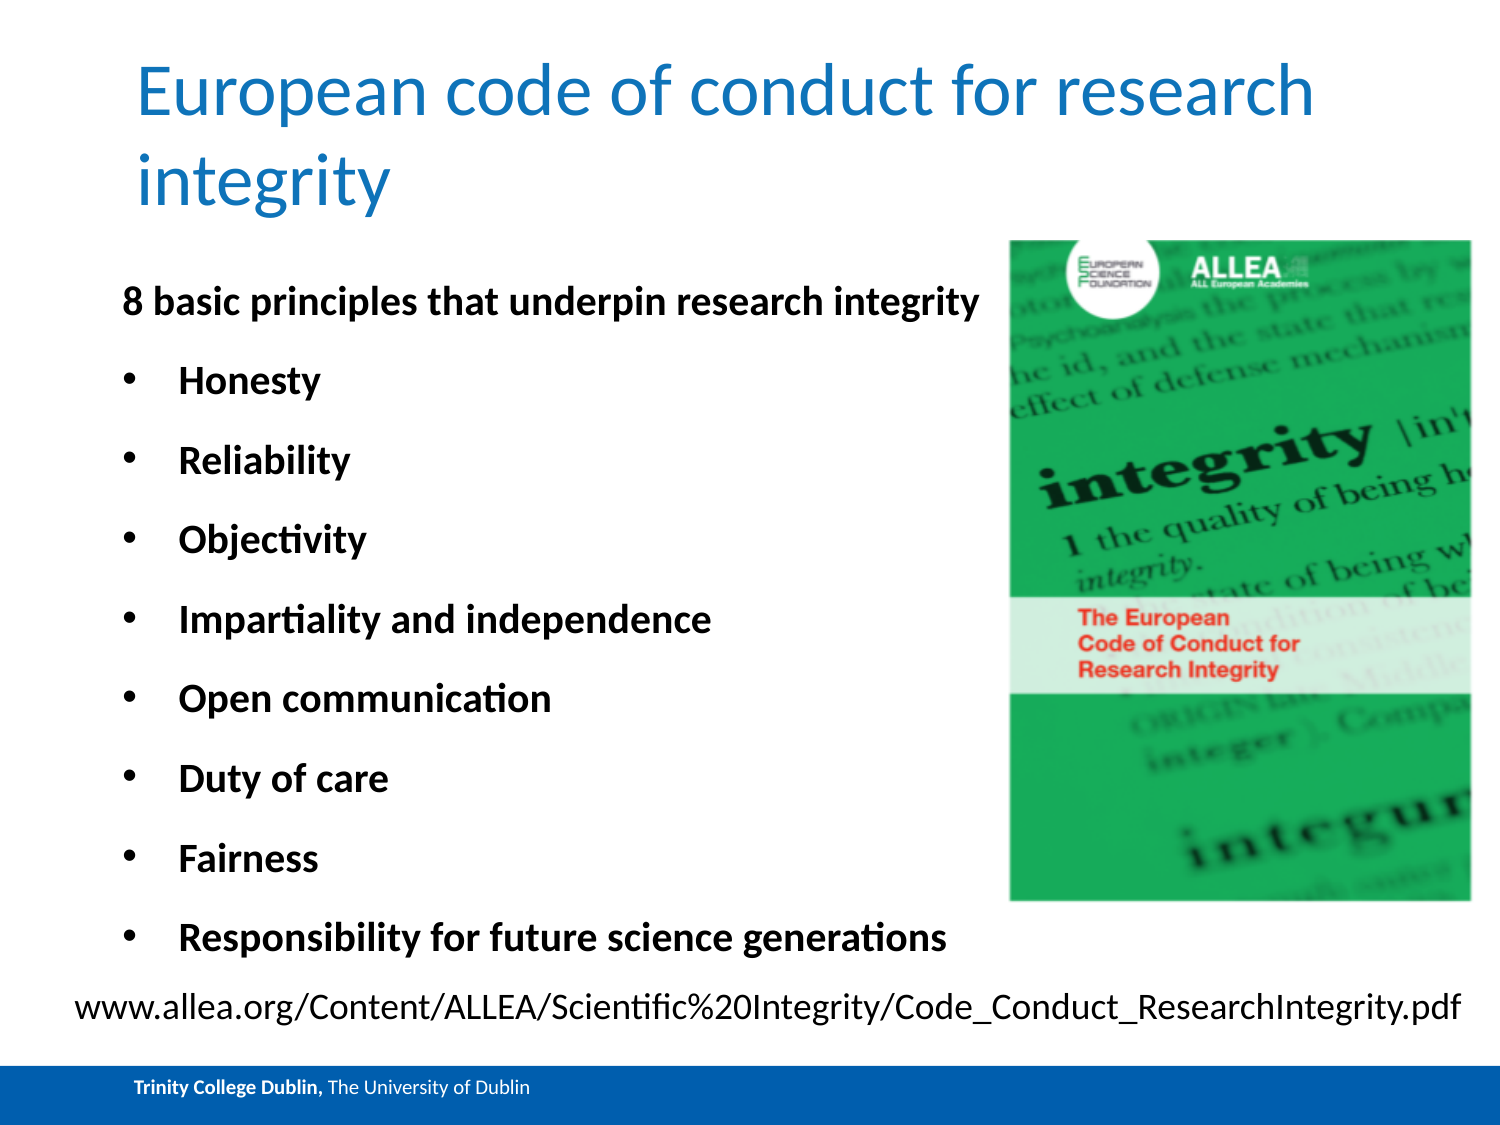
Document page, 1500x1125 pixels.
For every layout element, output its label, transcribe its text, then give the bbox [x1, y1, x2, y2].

title European code of conduct for research integrity [135, 128, 1367, 221]
list 8 basic principles that underpin research integrity Honesty Reliability Objectivity Impartiality and independence Open communication Duty of care Fairness Responsibility for future science generations [122, 273, 1353, 946]
text_box www.allea.org/Content/ALLEA/Scientific%20Integrity/Code_Conduct_ResearchIntegrity.pdf [59, 974, 1479, 1034]
picture [1004, 240, 1481, 903]
